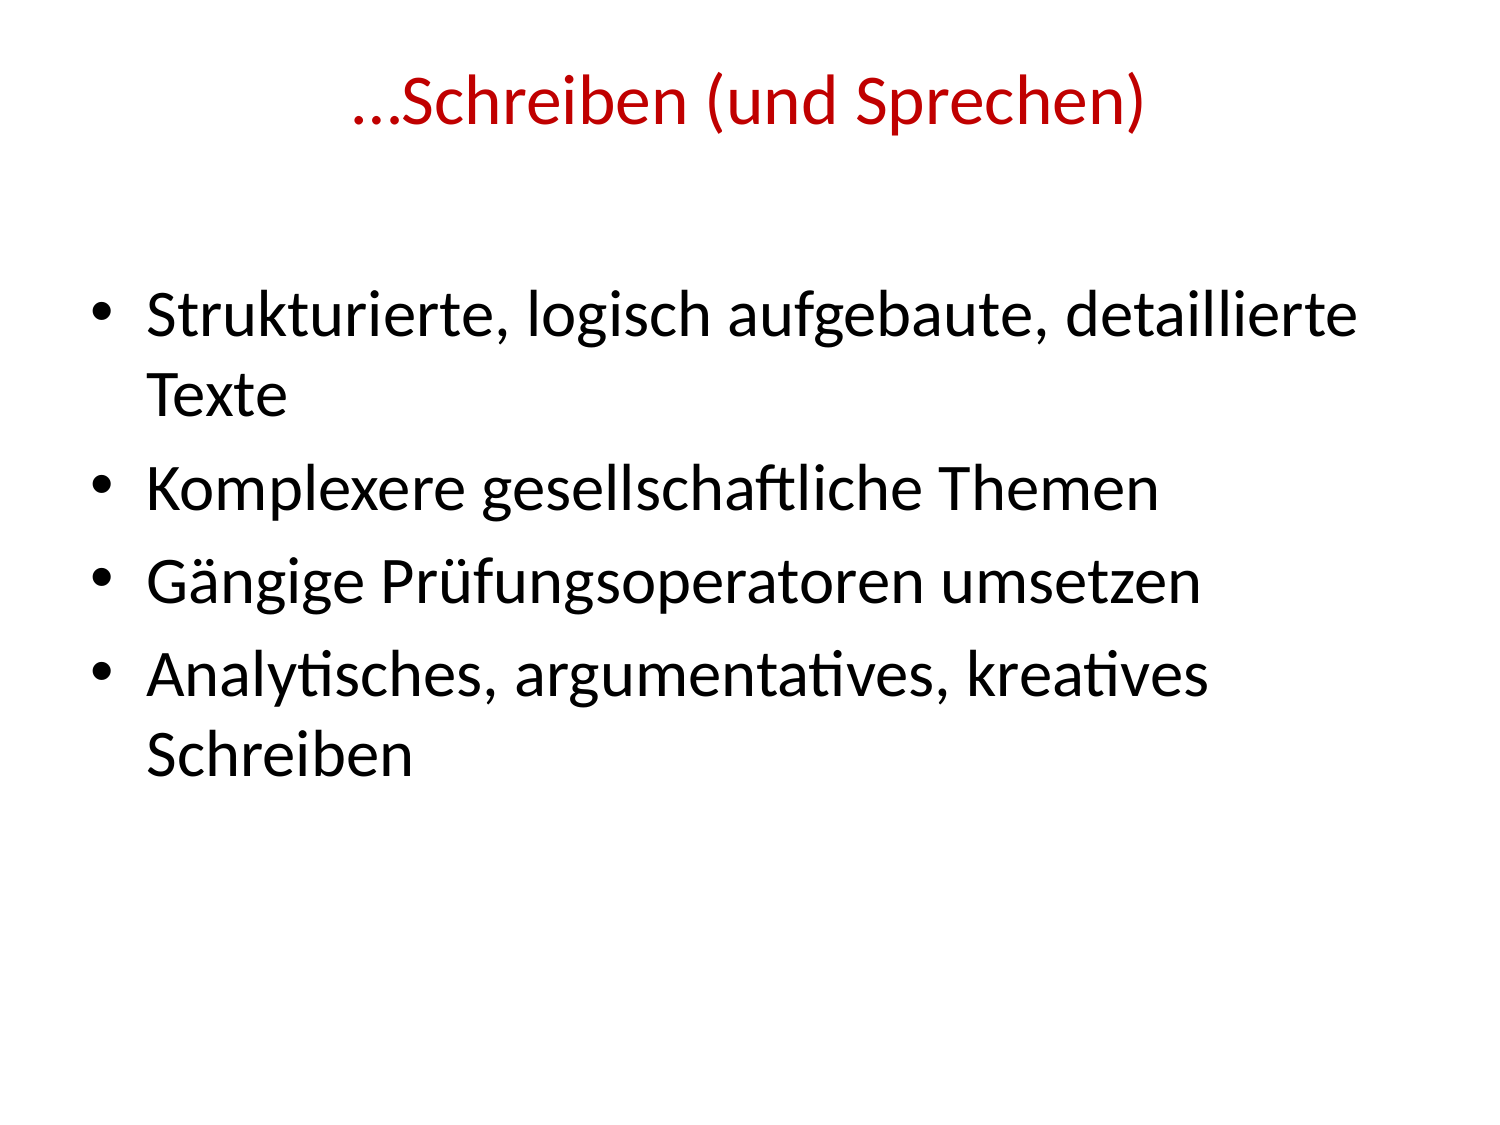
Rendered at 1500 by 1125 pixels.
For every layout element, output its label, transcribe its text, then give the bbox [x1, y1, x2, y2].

title …Schreiben (und Sprechen) [75, 45, 1425, 233]
list Strukturierte, logisch aufgebaute, detaillierte Texte Komplexere gesellschaftliche Themen Gängige Prüfungsoperatoren umsetzen Analytisches, argumentatives, kreatives Schreiben [75, 262, 1425, 1005]
